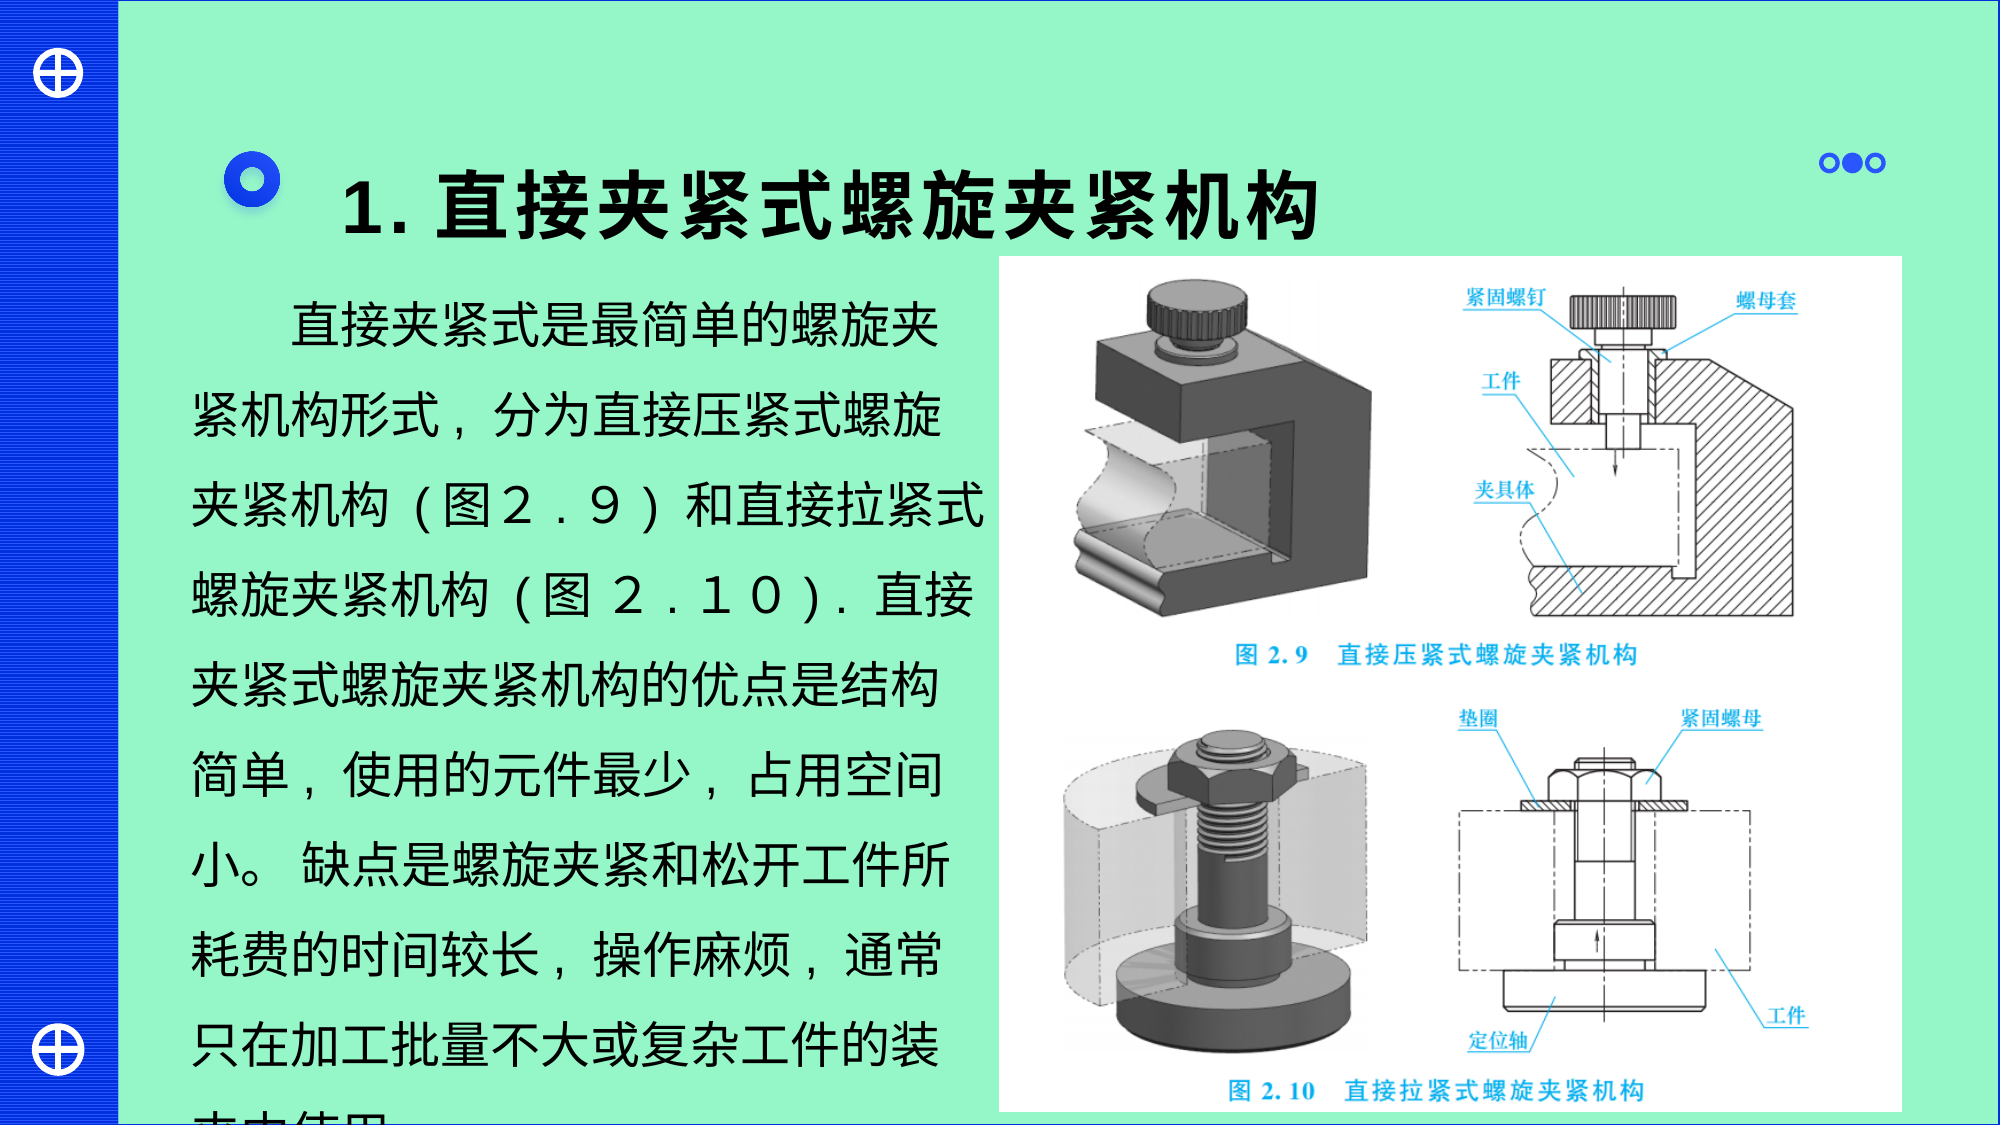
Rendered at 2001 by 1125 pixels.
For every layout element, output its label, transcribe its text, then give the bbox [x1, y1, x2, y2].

text_box [0, 0, 119, 1125]
text_box [35, 49, 82, 96]
text_box 直接夹紧式是最简单的螺旋夹紧机构形式, 分为直接压紧式螺旋夹紧机构 (图２.９) 和直接拉紧式螺旋夹紧机构 (图 ２.１０) . 直接夹紧式螺旋夹紧机构的优点是结构简单, 使用的元件最少, 占用空间小。 缺点是螺旋夹紧和松开工件所耗费的时间较长, 操作麻烦, 通常只在加工批量不大或复杂工件的装夹中使用。 [175, 256, 1000, 1125]
text_box [33, 1025, 83, 1074]
picture [999, 256, 1902, 1112]
text_box 1.直接夹紧式螺旋夹紧机构 [218, 135, 1506, 256]
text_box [1819, 152, 1886, 174]
